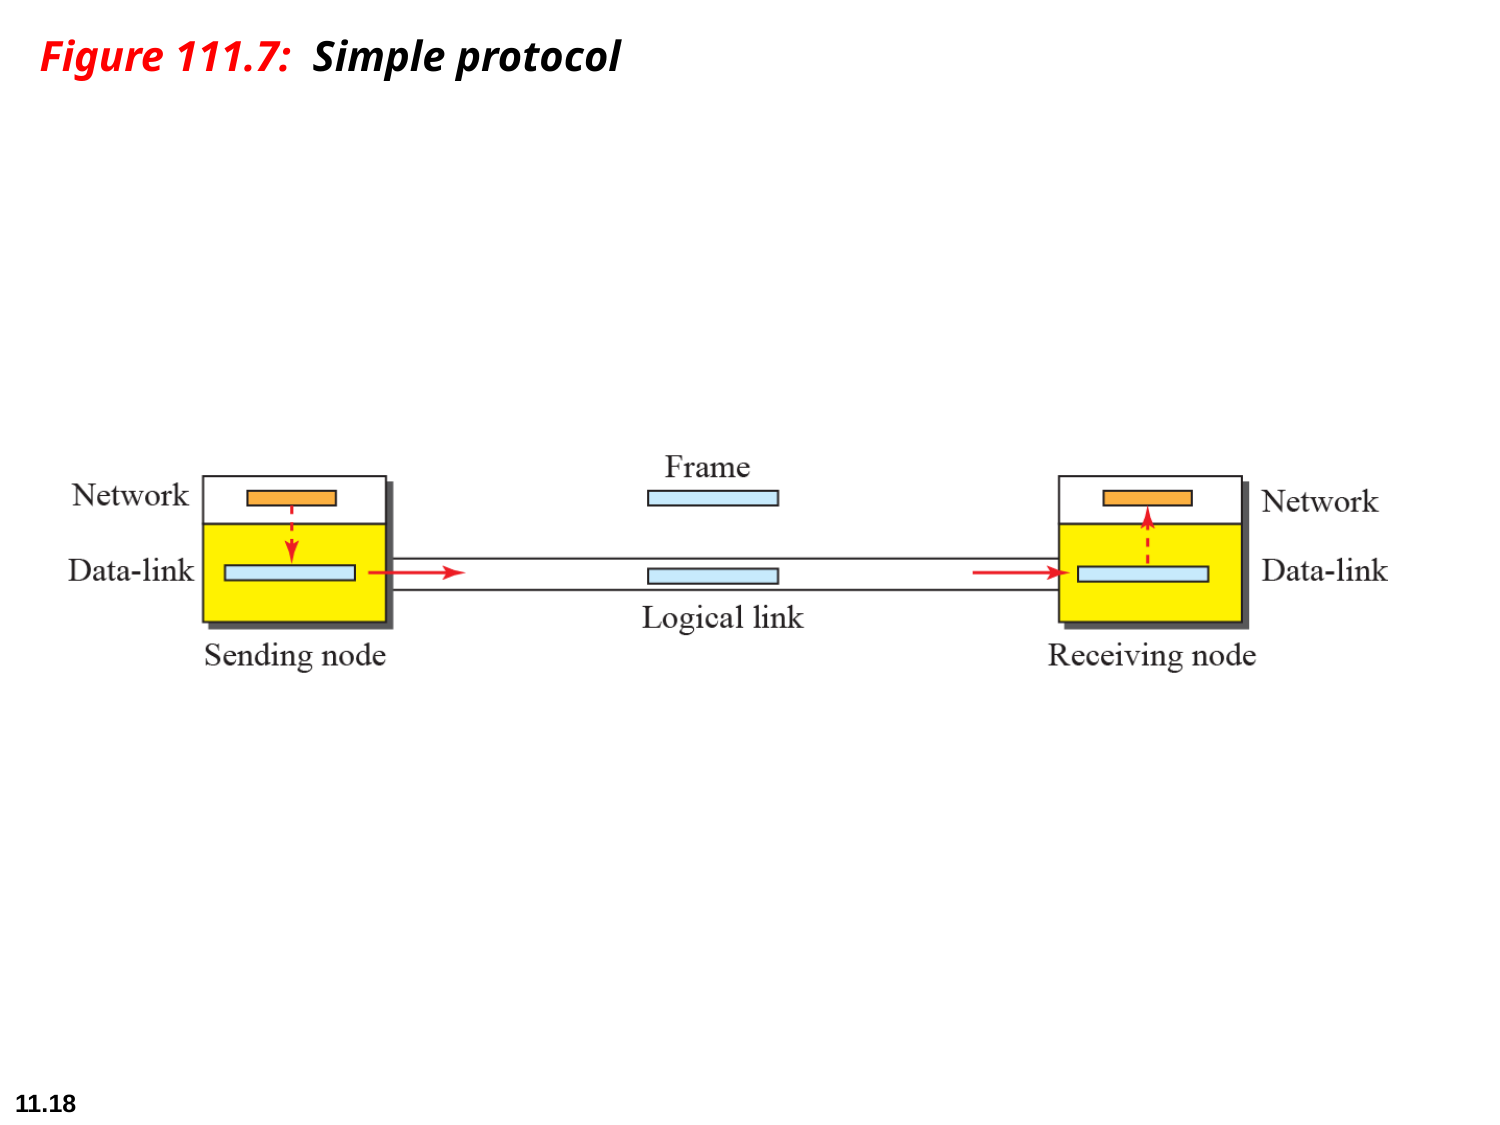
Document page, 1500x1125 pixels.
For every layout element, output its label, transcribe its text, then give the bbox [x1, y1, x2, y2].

picture [68, 449, 1388, 677]
slide_number 11.18 [0, 1049, 313, 1125]
text_box Figure 111.7: Simple protocol [24, 22, 1363, 87]
